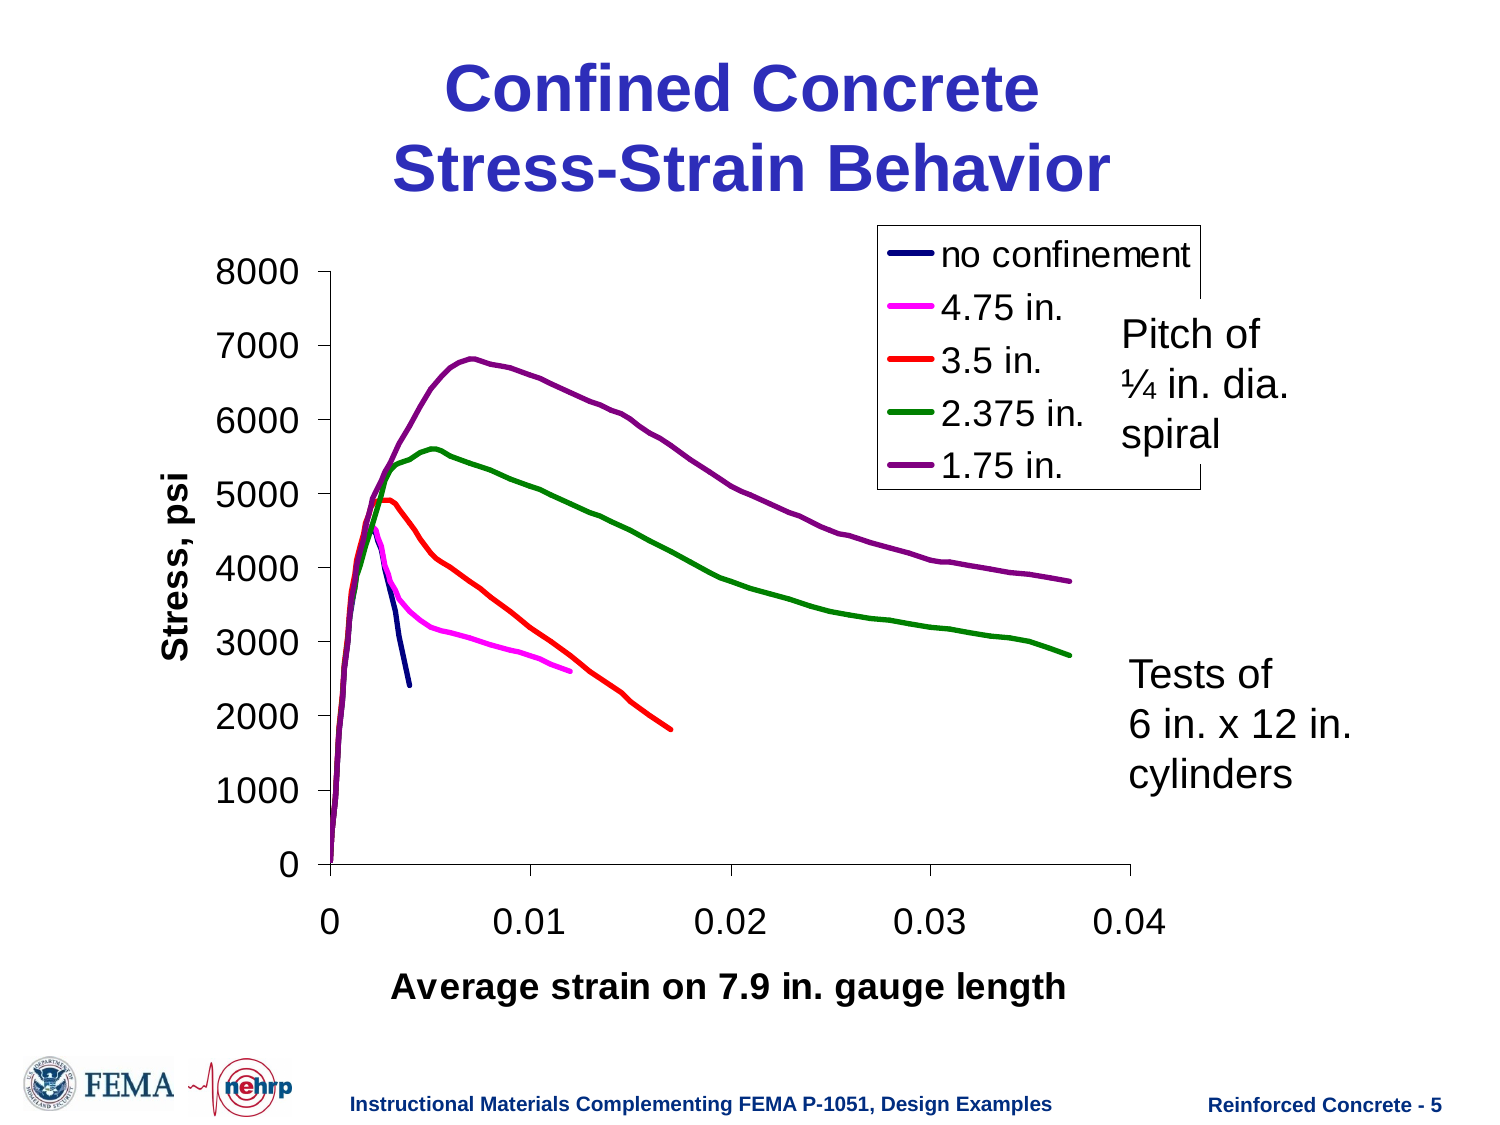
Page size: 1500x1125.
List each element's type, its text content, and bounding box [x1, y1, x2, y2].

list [128, 212, 1443, 1082]
title Confined Concrete Stress-Strain Behavior [77, 30, 1428, 219]
picture [23, 1056, 174, 1111]
footer Instructional Materials Complementing FEMA P-1051, Design Examples [334, 1089, 1104, 1124]
picture [188, 1082, 292, 1117]
